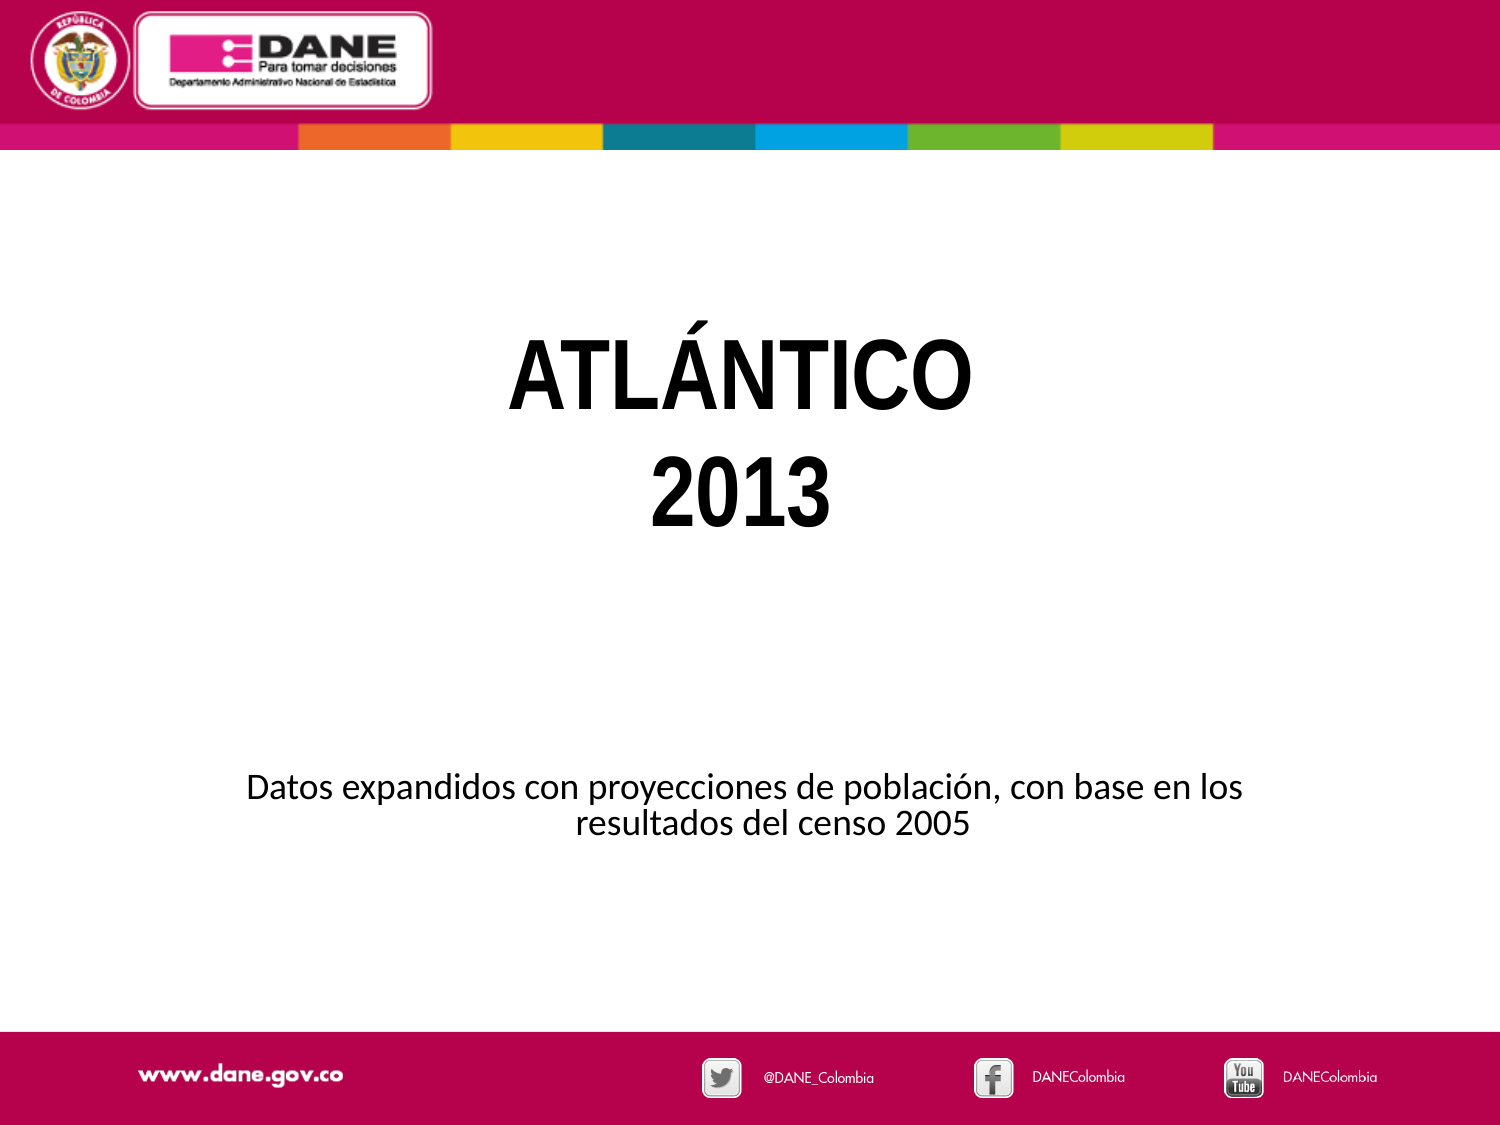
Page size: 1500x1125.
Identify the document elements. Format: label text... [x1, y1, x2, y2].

text_box Datos expandidos con proyecciones de población, con base en los resultados del censo 2005 [159, 763, 1332, 850]
picture [0, 0, 1500, 150]
picture [1224, 1058, 1377, 1098]
title ATLÁNTICO 2013 [88, 281, 1395, 636]
picture [702, 1058, 874, 1098]
picture [974, 1058, 1125, 1098]
picture [124, 1054, 361, 1100]
